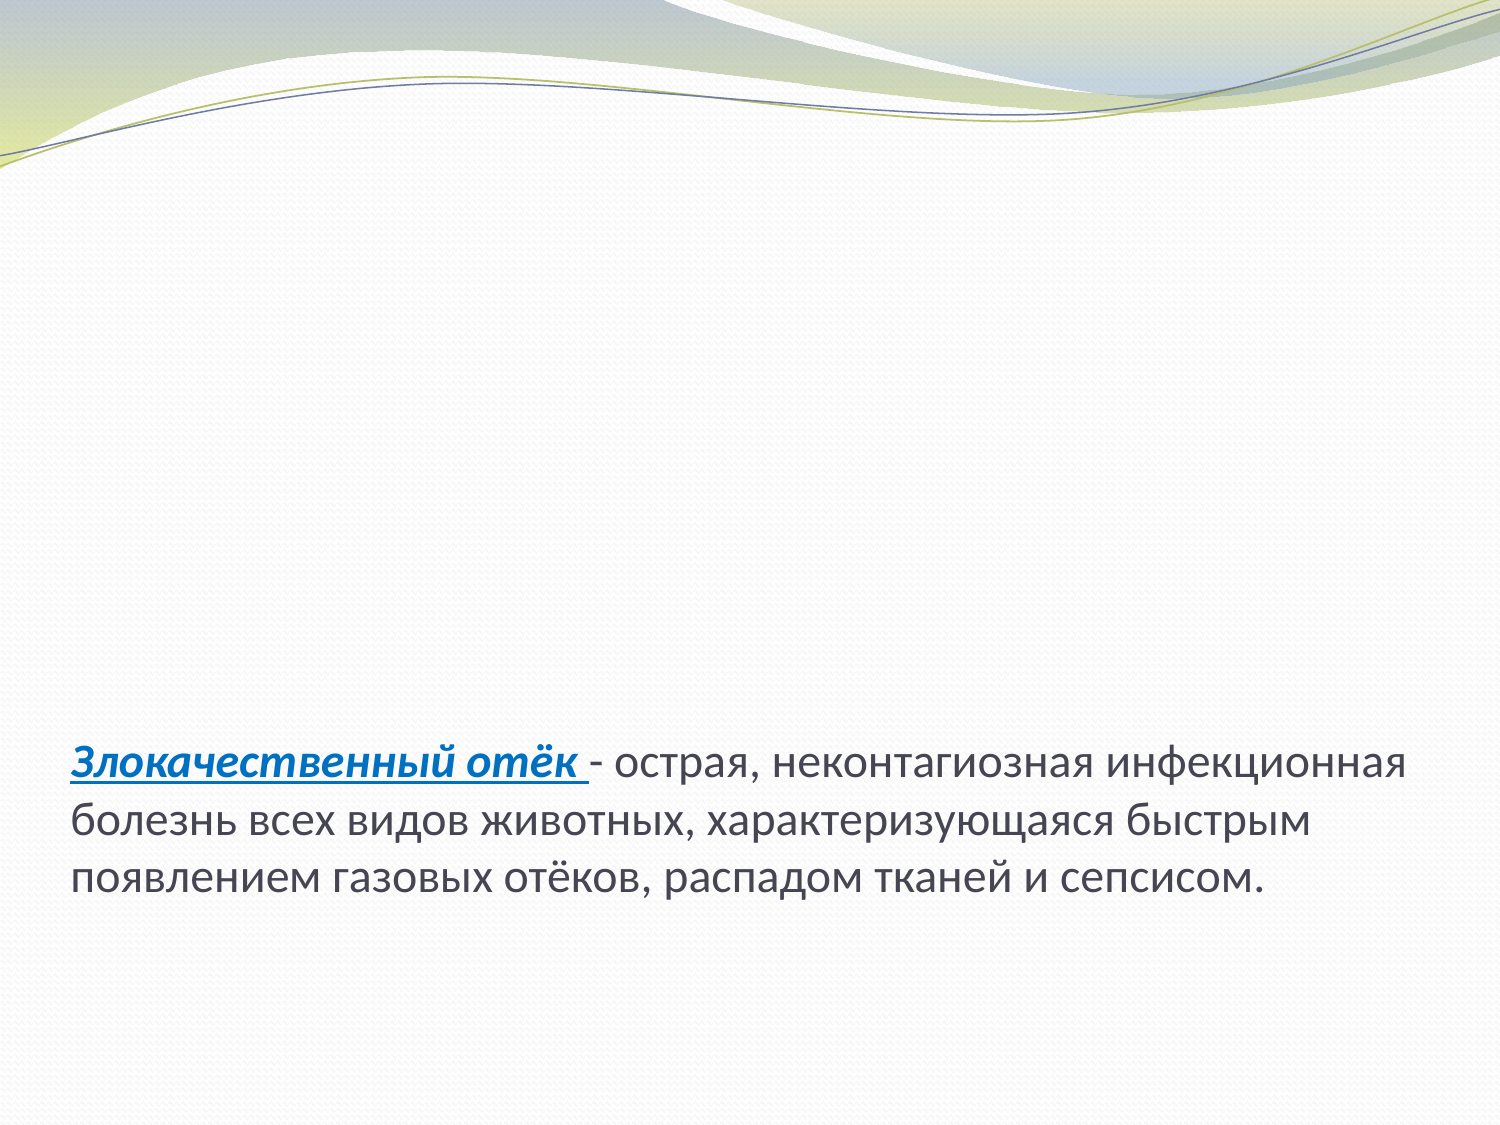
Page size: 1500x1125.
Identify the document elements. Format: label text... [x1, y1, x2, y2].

title Злокачественный отёк - острая, неконтагиозная инфекционная болезнь всех видов животных, характеризующаяся быстрым появлением газовых отёков, распадом тканей и сепсисом. [70, 714, 1433, 903]
